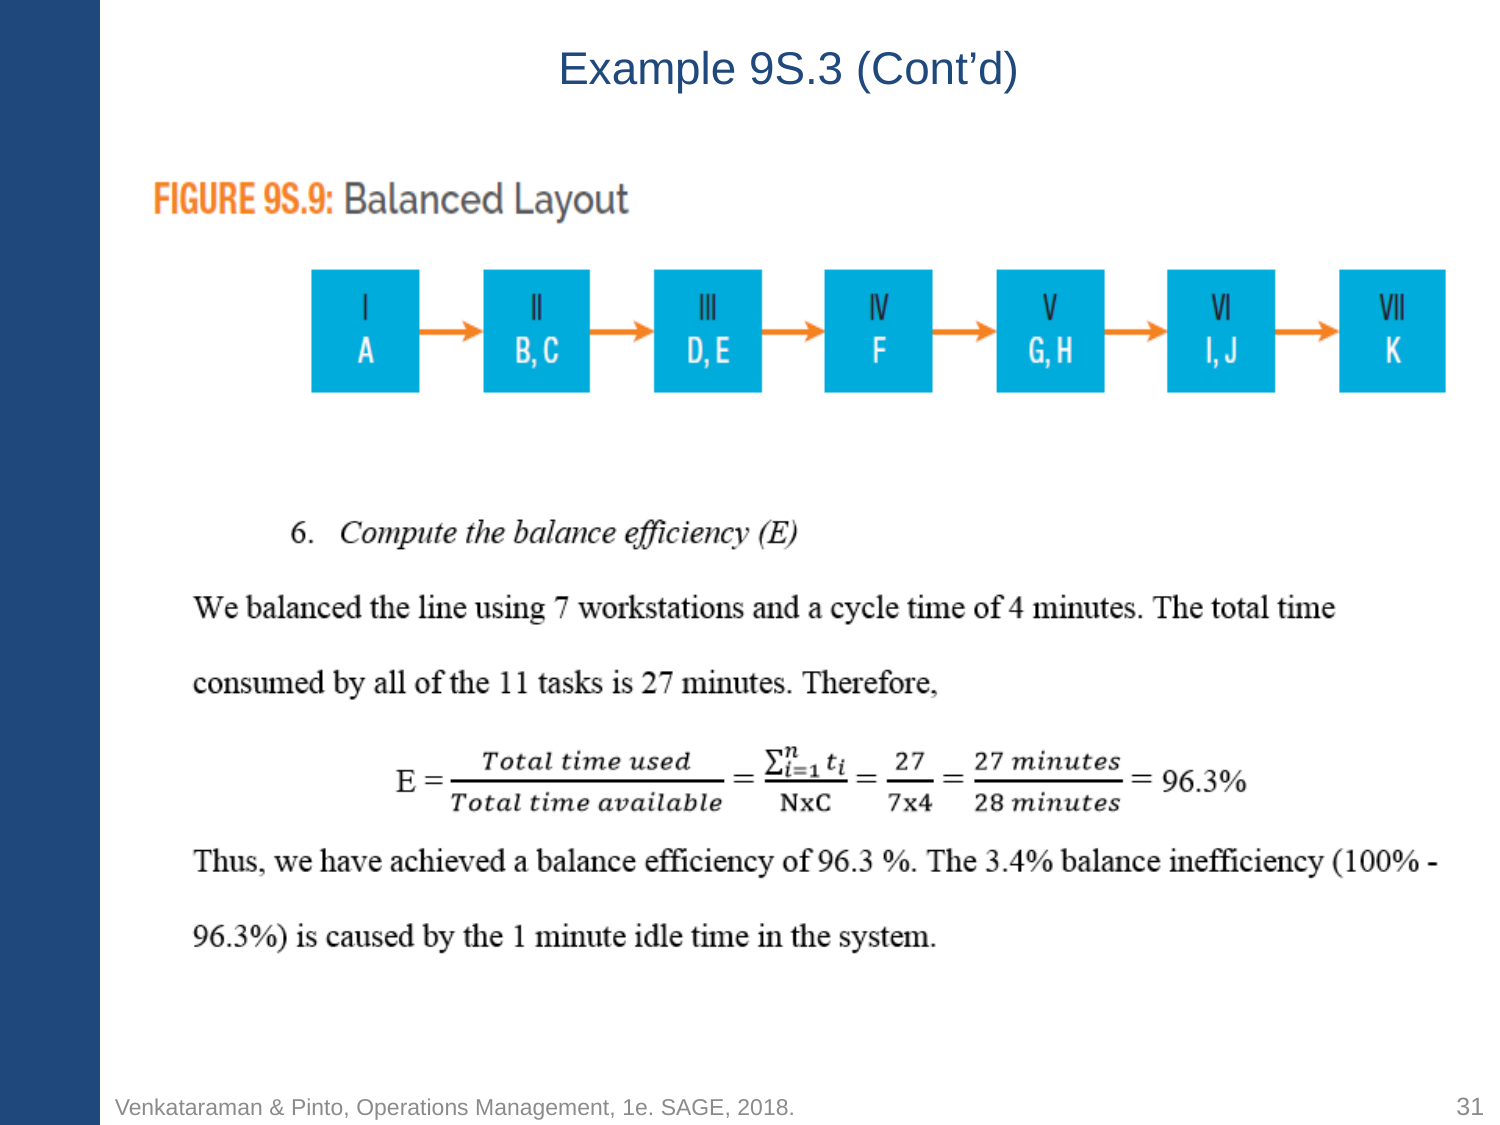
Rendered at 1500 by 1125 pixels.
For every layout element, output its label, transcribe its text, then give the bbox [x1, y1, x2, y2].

slide_number 31 [1424, 1085, 1500, 1125]
title Example 9S.3 (Cont’d) [157, 12, 1421, 121]
picture [149, 162, 1471, 476]
picture [157, 487, 1475, 1005]
footer Venkataraman & Pinto, Operations Management, 1e. SAGE, 2018. [99, 1084, 925, 1125]
